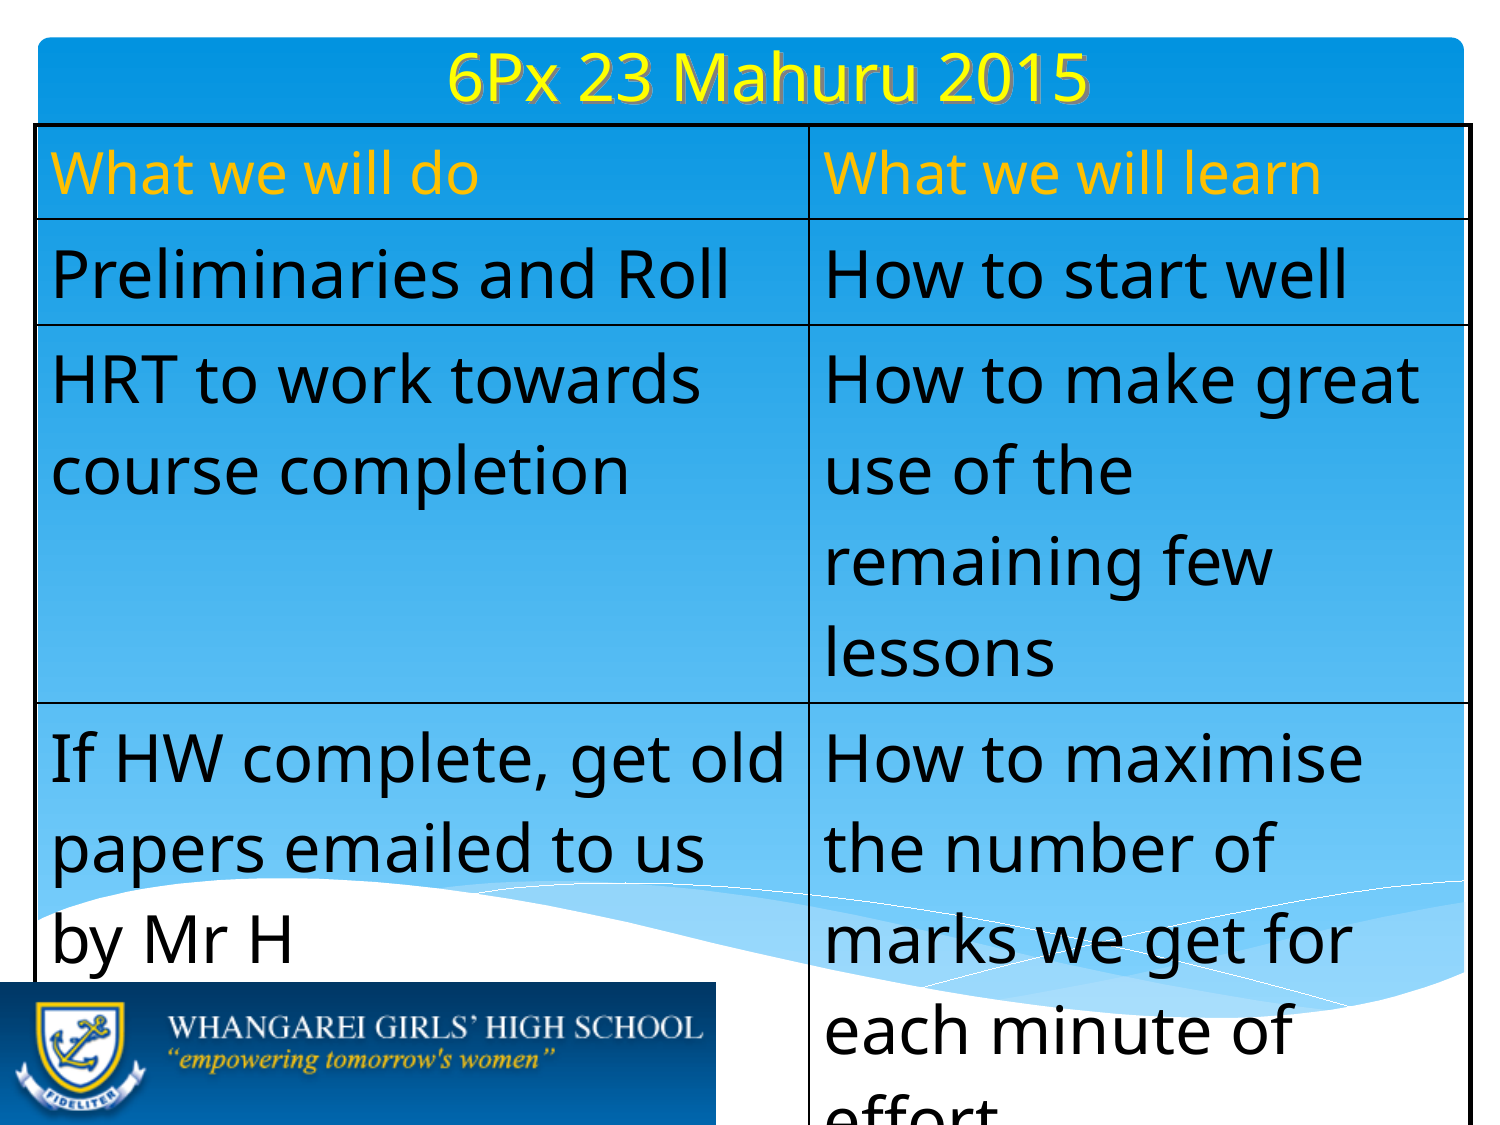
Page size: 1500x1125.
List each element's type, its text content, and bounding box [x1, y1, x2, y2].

text_box 6Px 23 Mahuru 2015 [162, 24, 1375, 123]
table_cell Preliminaries and Roll [37, 220, 808, 324]
table_cell How to make great use of the remaining few lessons [810, 326, 1468, 702]
table_cell HRT to work towards course completion [37, 326, 808, 702]
table_cell If HW complete, get old papers emailed to us by Mr H [37, 704, 808, 1125]
table_cell How to maximise the number of marks we get for each minute of effort [810, 704, 1468, 1125]
table_header What we will do [37, 127, 808, 218]
picture [0, 982, 716, 1125]
table_header What we will learn [810, 127, 1468, 218]
table_cell How to start well [810, 220, 1468, 324]
